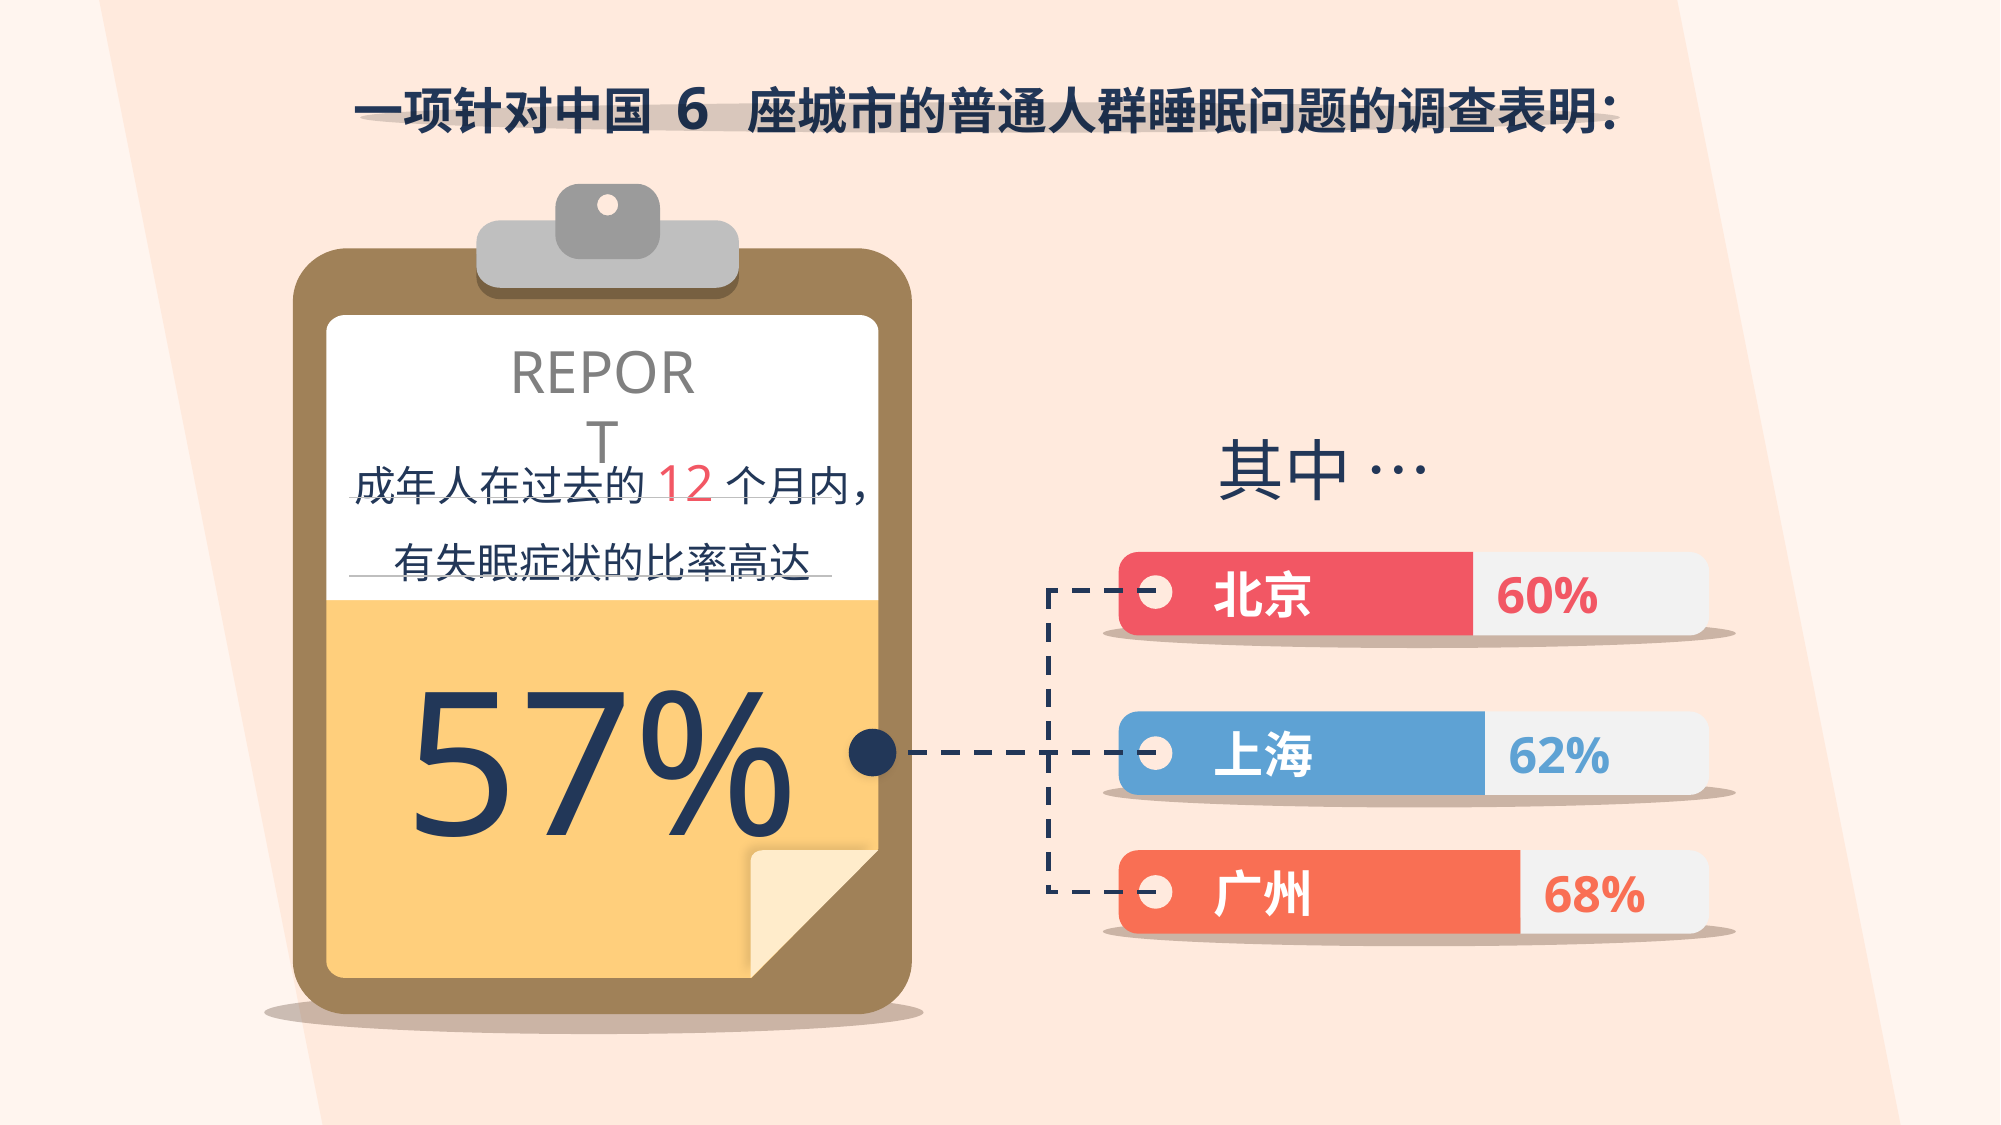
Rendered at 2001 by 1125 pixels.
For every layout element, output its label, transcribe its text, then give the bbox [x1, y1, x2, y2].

text_box 60% [1475, 550, 1711, 637]
text_box 其中 … [1202, 381, 1521, 517]
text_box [264, 183, 924, 1035]
text_box [1101, 626, 1738, 650]
text_box [1101, 785, 1738, 809]
text_box 一项针对中国 6 座城市的普通人群睡眠问题的调查表明： [338, 2, 1662, 152]
text_box [1101, 924, 1738, 948]
text_box 62% [1486, 710, 1711, 796]
text_box 广州 [1117, 849, 1522, 935]
text_box [358, 101, 1622, 134]
text_box [1137, 574, 1174, 610]
text_box 上海 [1117, 710, 1486, 796]
text_box [1138, 735, 1174, 771]
text_box [1138, 874, 1174, 910]
text_box 北京 [1117, 550, 1475, 637]
text_box 68% [1522, 849, 1711, 935]
